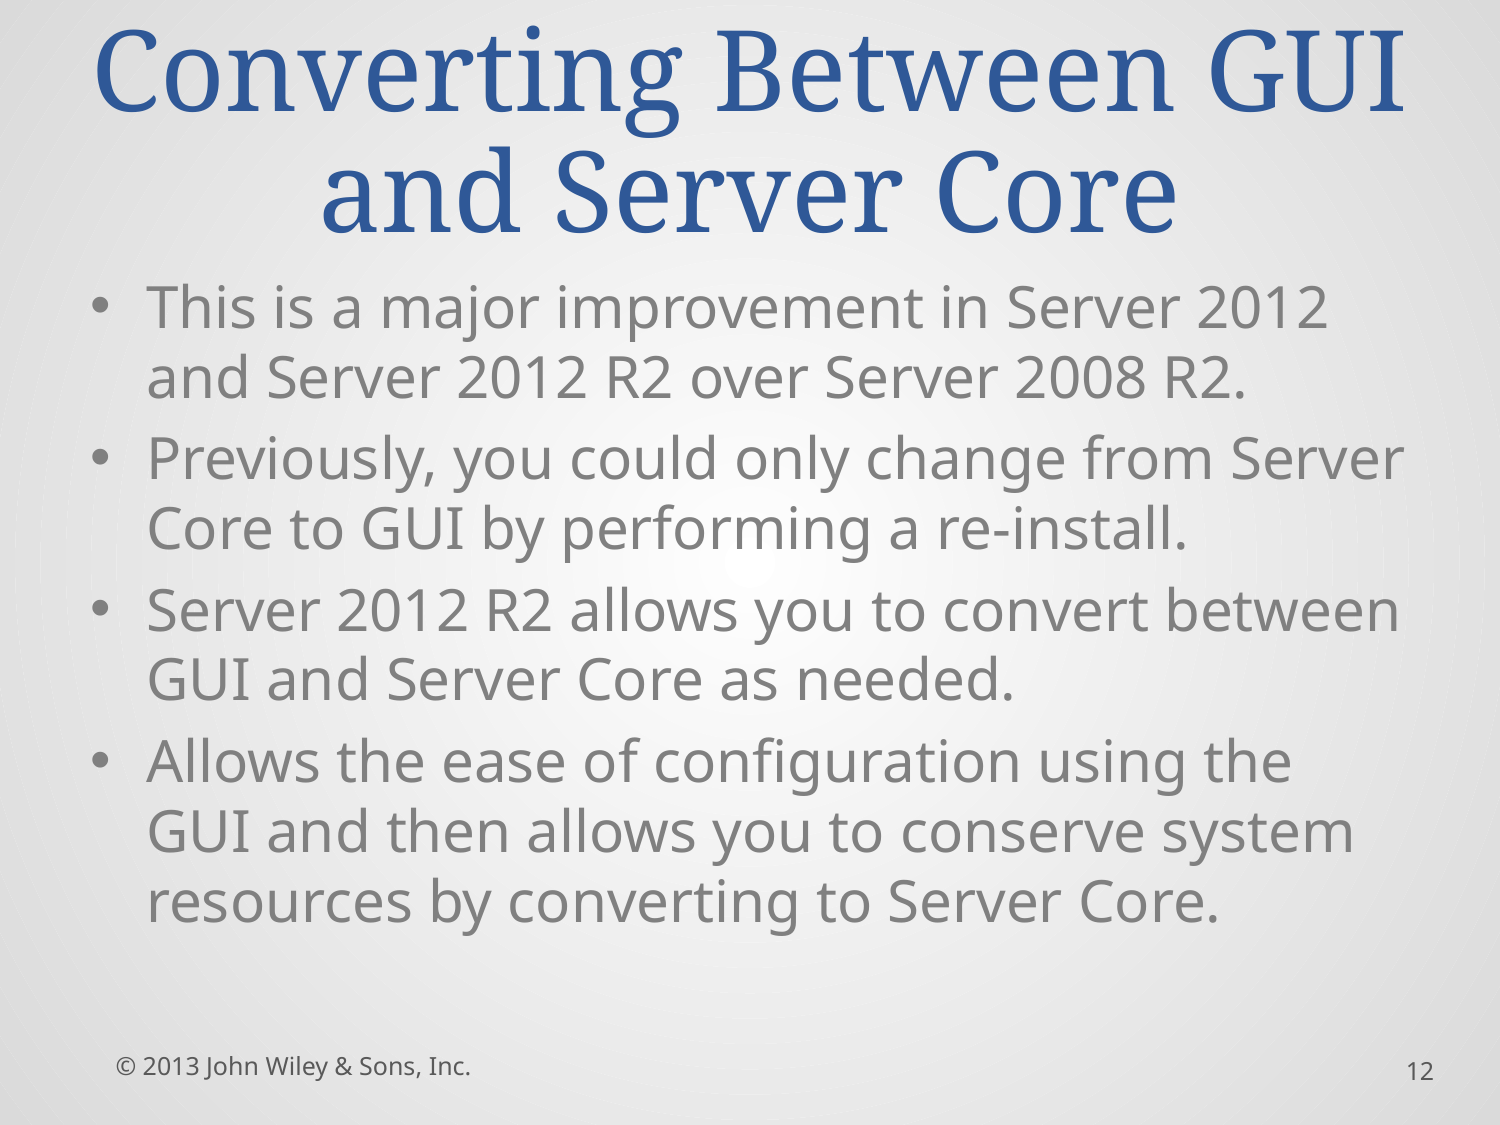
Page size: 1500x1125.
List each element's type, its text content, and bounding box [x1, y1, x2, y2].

list This is a major improvement in Server 2012 and Server 2012 R2 over Server 2008 R2. Previously, you could only change from Server Core to GUI by performing a re-install. Server 2012 R2 allows you to convert between GUI and Server Core as needed. Allows the ease of configuration using the GUI and then allows you to conserve system resources by converting to Server Core. [75, 262, 1425, 1005]
slide_number 12 [1401, 1042, 1494, 1103]
footer © 2013 John Wiley & Sons, Inc. [108, 1037, 576, 1098]
title Converting Between GUI and Server Core [75, 0, 1425, 262]
